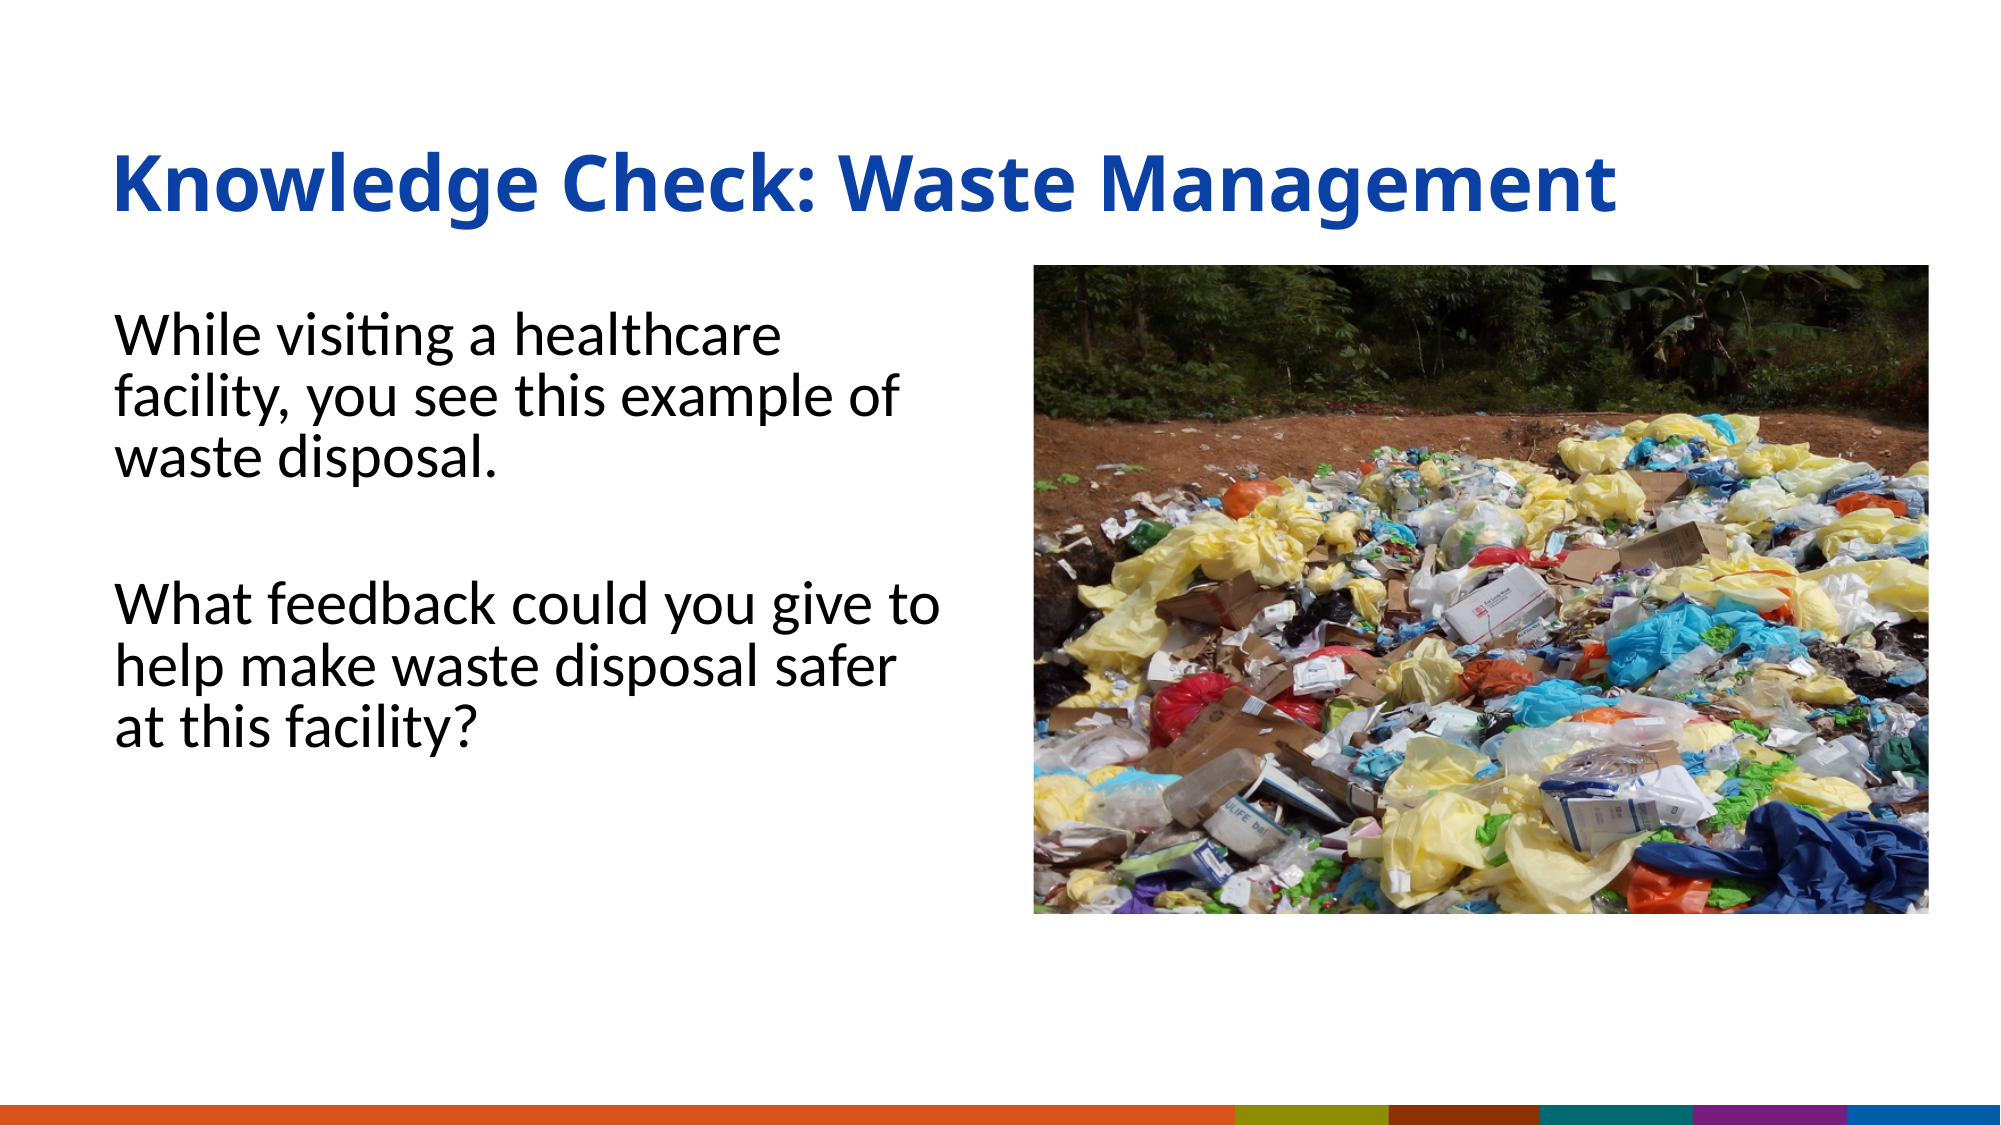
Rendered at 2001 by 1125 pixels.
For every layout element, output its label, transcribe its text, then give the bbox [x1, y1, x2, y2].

list While visiting a healthcare facility, you see this example of waste disposal. What feedback could you give to help make waste disposal safer at this facility? [99, 299, 967, 985]
picture [1033, 260, 1929, 915]
picture [0, 1105, 2000, 1125]
title Knowledge Check: Waste Management [96, 46, 1897, 235]
